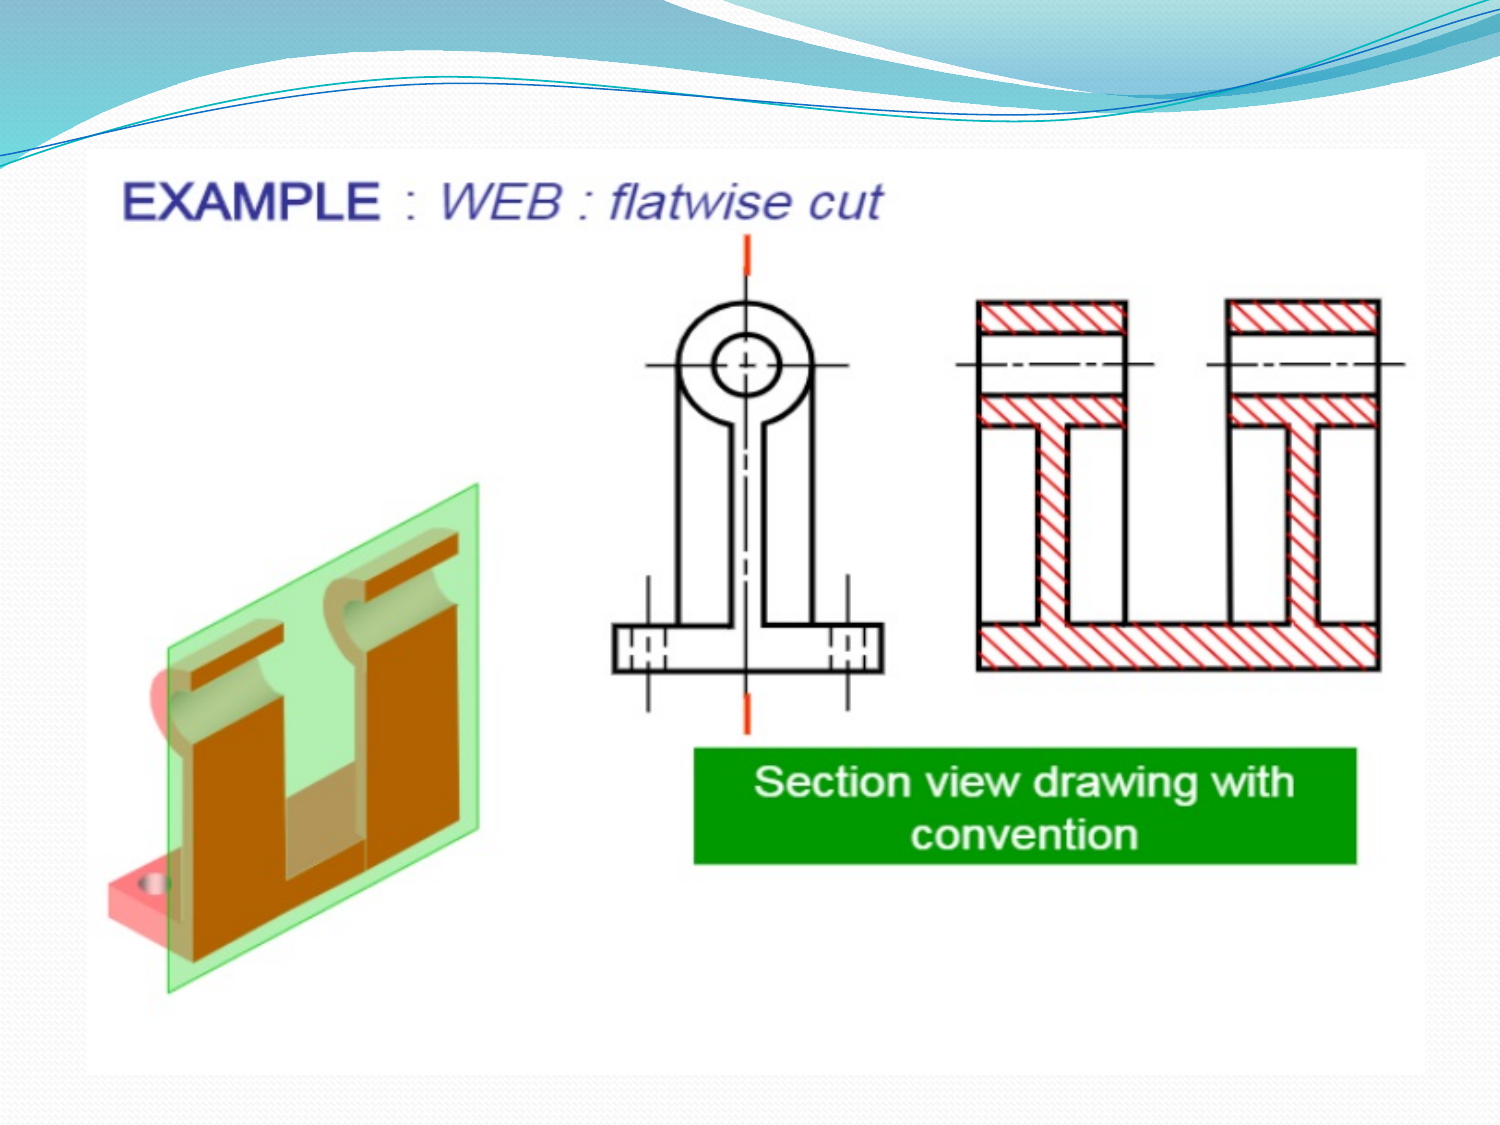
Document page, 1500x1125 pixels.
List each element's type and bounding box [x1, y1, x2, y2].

picture [87, 149, 1426, 1076]
